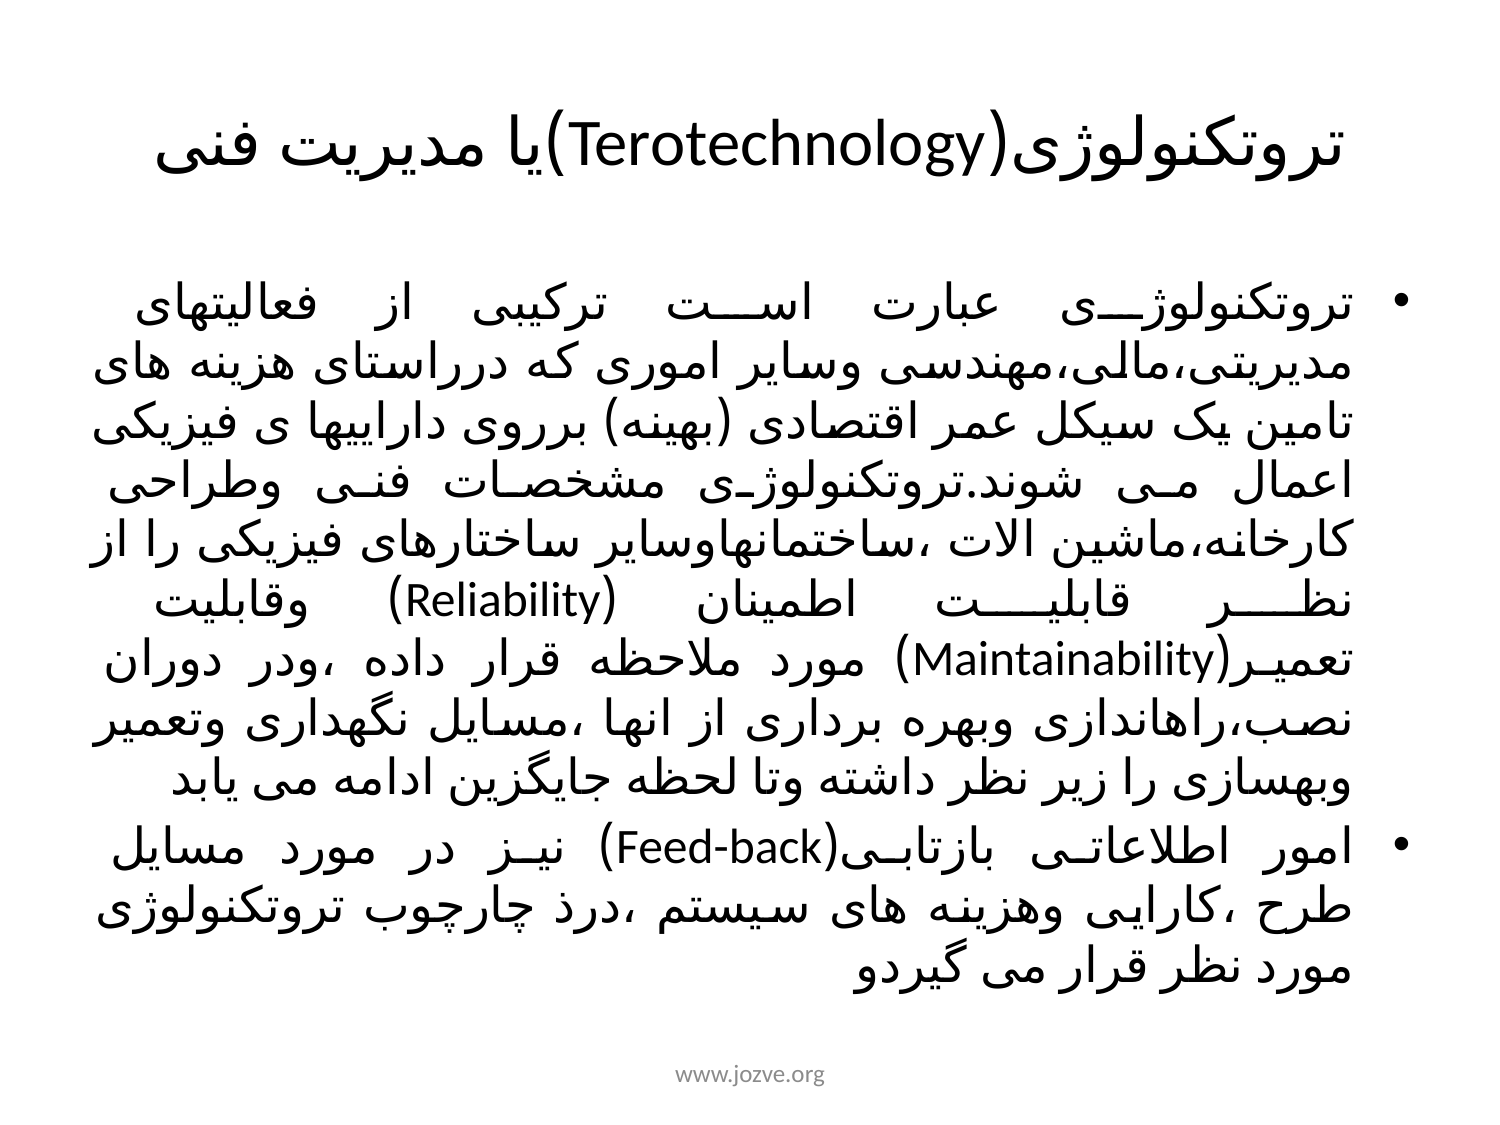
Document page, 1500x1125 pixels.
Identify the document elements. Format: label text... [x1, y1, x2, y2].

footer www.jozve.org [512, 1042, 988, 1103]
list تروتکنولوژی عبارت است ترکیبی از فعالیتهای مدیریتی،مالی،مهندسی وسایر اموری که درراستای هزینه های تامین یک سیکل عمر اقتصادی (بهینه) برروی داراییها ی فیزیکی اعمال می شوند.تروتکنولوژی مشخصات فنی وطراحی کارخانه،ماشین الات ،ساختمانهاوسایر ساختارهای فیزیکی را از نظر قابلیت اطمینان (Reliability) وقابلیت تعمیر(Maintainability) مورد ملاحظه قرار داده ،ودر دوران نصب،راهاندازی وبهره برداری از انها ،مسایل نگهداری وتعمیر وبهسازی را زیر نظر داشته وتا لحظه جایگزین ادامه می یابد امور اطلاعاتی بازتابی(Feed-back) نیز در مورد مسایل طرح ،کارایی وهزینه های سیستم ،درذ چارچوب تروتکنولوژی مورد نظر قرار می گیردو [75, 262, 1425, 1005]
title تروتکنولوژی(Terotechnology)یا مدیریت فنی [75, 45, 1425, 233]
